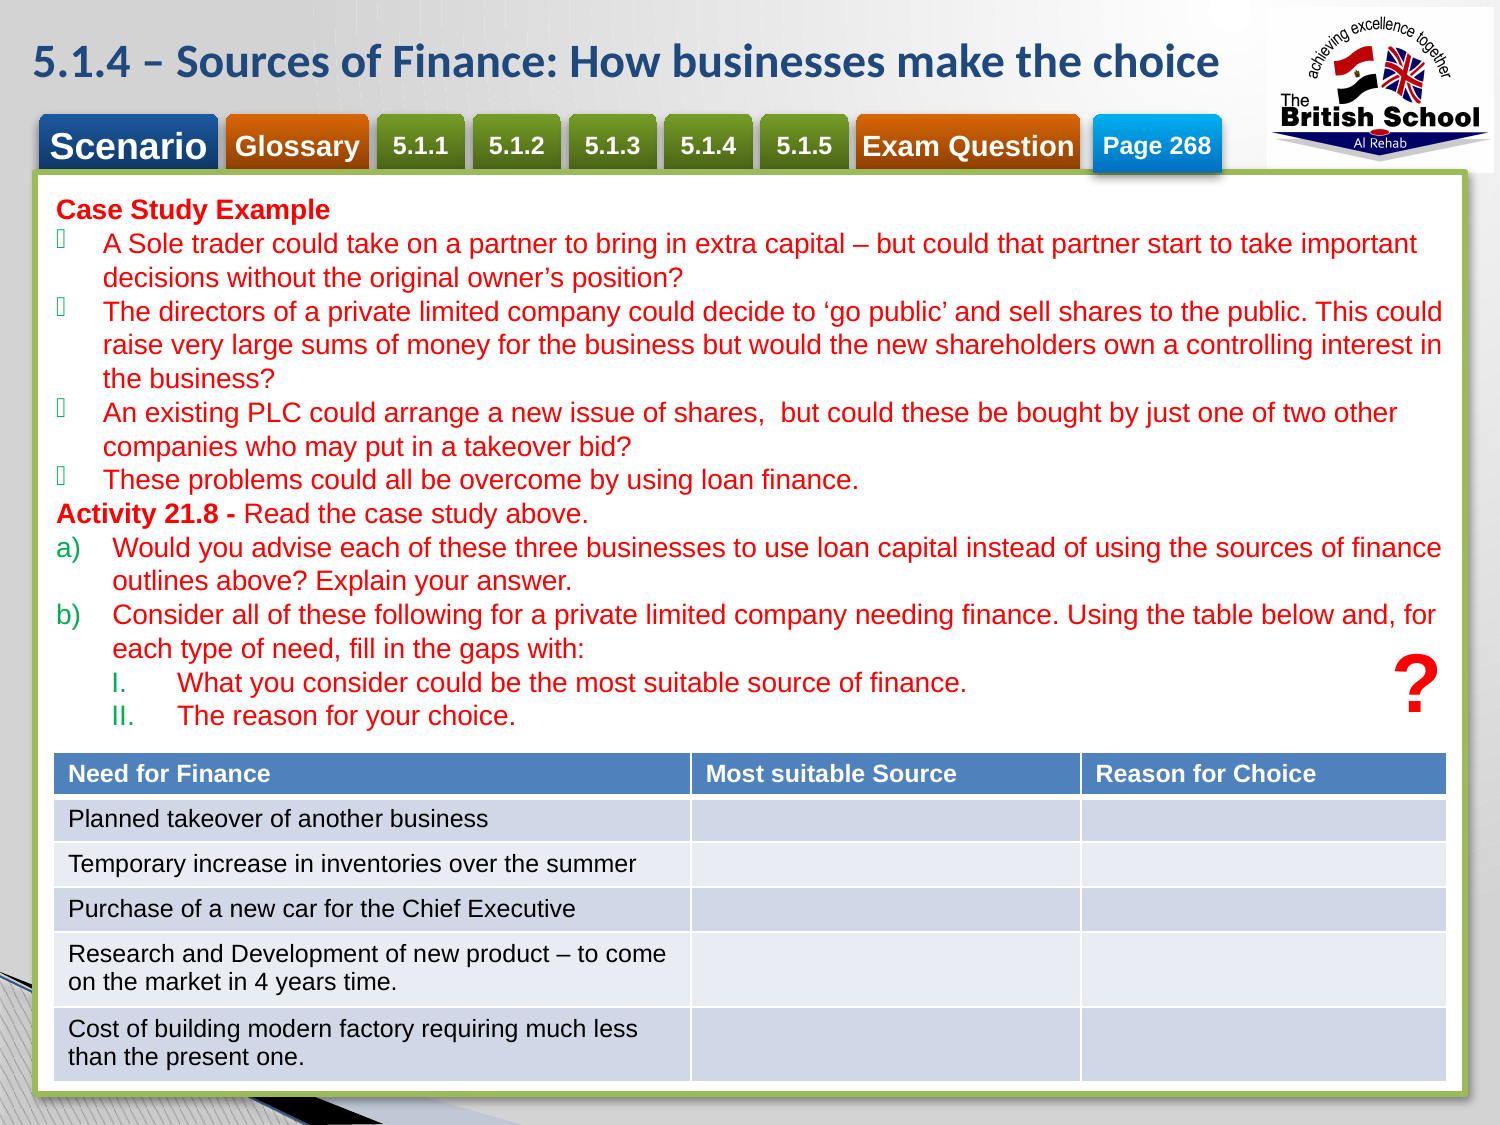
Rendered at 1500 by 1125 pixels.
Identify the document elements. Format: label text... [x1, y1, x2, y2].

table_cell Cost of building modern factory requiring much less than the present one. [54, 1008, 690, 1081]
text_box ? [1376, 621, 1458, 737]
table_cell Temporary increase in inventories over the summer [54, 843, 690, 886]
table_cell Planned takeover of another business [54, 800, 690, 841]
table_cell Purchase of a new car for the Chief Executive [54, 888, 690, 931]
table_cell [692, 800, 1080, 841]
table_header Need for Finance [54, 753, 690, 794]
picture [281, 1114, 303, 1125]
table_header Reason for Choice [1082, 753, 1446, 794]
table_header Most suitable Source [692, 753, 1080, 794]
picture [1267, 7, 1495, 173]
title 5.1.4 – Sources of Finance: How businesses make the choice [17, 7, 1270, 110]
table_cell [692, 1008, 1080, 1081]
table_cell [692, 888, 1080, 931]
table_cell Research and Development of new product – to come on the market in 4 years time. [54, 933, 690, 1006]
table_cell [1082, 933, 1446, 1006]
table_cell [692, 843, 1080, 886]
table_cell [1082, 888, 1446, 931]
table_cell [692, 933, 1080, 1006]
text_box Case Study Example A Sole trader could take on a partner to bring in extra capital – but could that partner start to take important decisions without the original owner’s position? The directors of a private limited company could decide to ‘go public’ and sell shares to the public. This could raise very large sums of money for the business but would the new shareholders own a controlling interest in the business? An existing PLC could arrange a new issue of shares, but could these be bought by just one of two other companies who may put in a takeover bid? These problems could all be overcome by using loan finance. Activity 21.8 - Read the case study above. Would you advise each of these three businesses to use loan capital instead of using the sources of finance outlines above? Explain your answer. Consider all of these following for a private limited company needing finance. Using the table below and, for each type of need, fill in the gaps with: What you consider could be the most suitable source of finance. The reason for your choice. [41, 184, 1459, 739]
table_cell [1082, 800, 1446, 841]
table_cell [1082, 843, 1446, 886]
text_box Page 268 [1092, 114, 1223, 173]
table_cell [1082, 1008, 1446, 1081]
